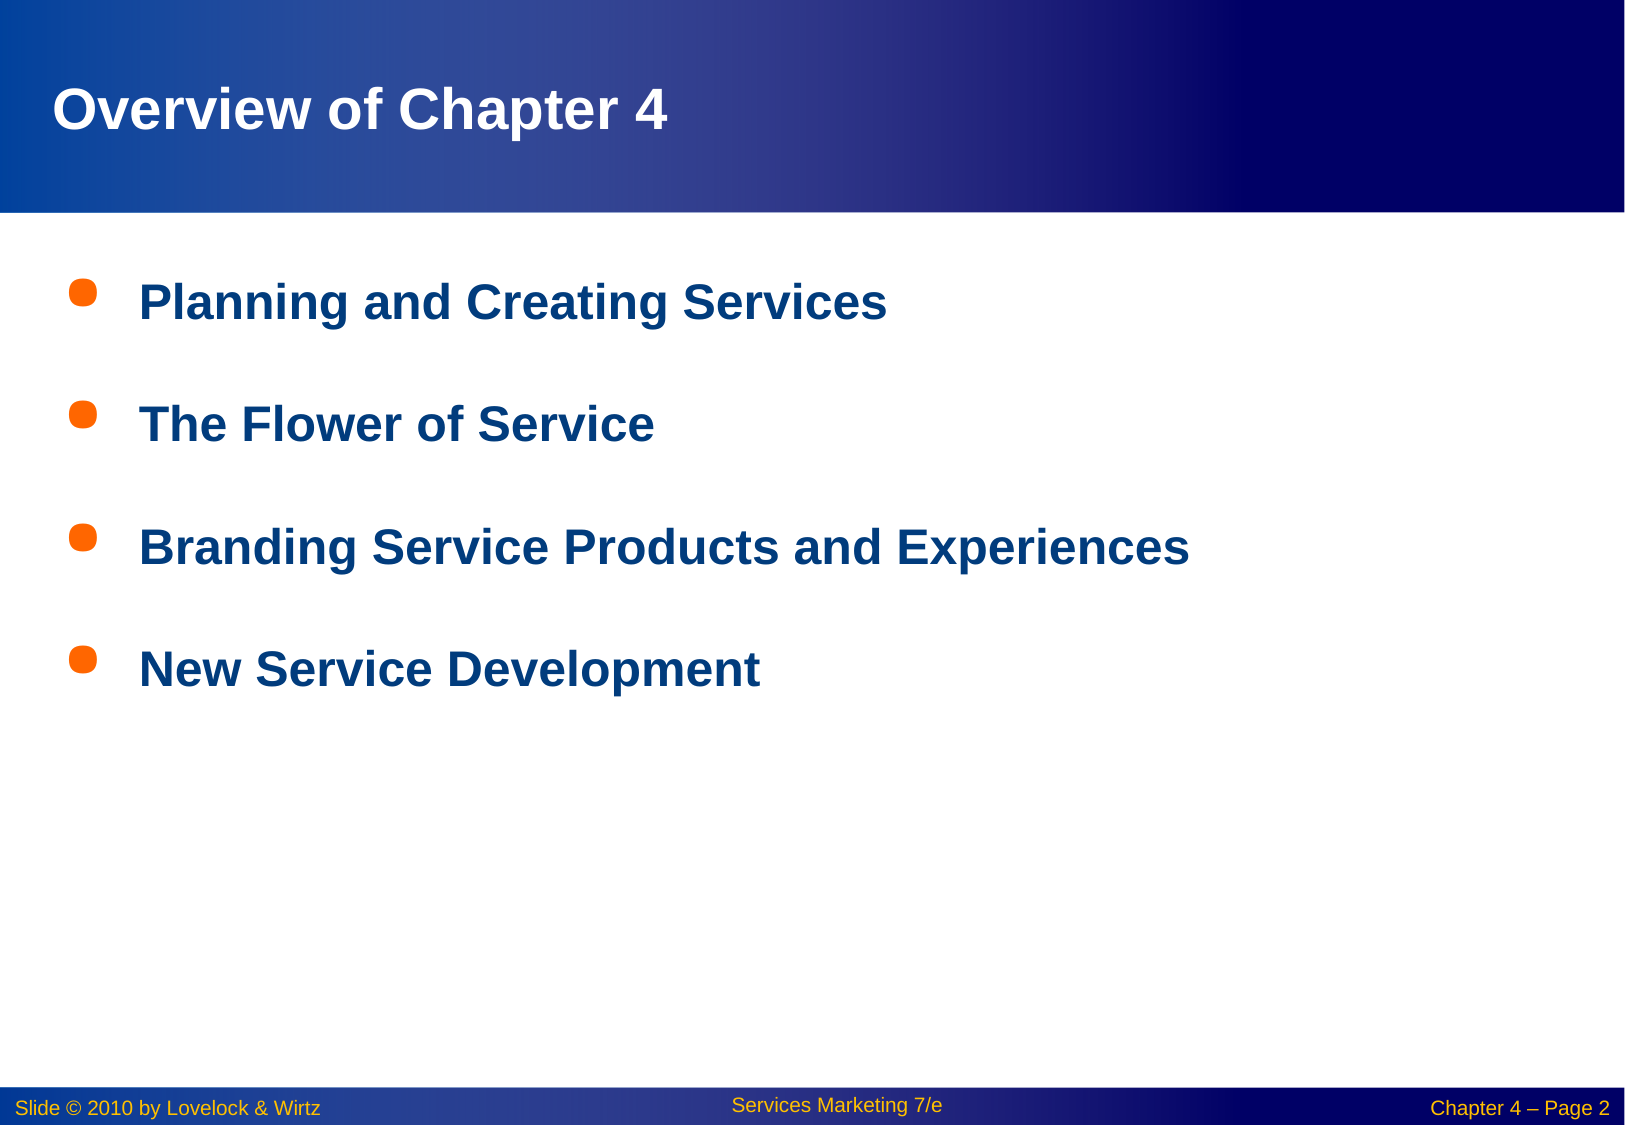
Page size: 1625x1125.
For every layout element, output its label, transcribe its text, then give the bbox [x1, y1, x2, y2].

list Planning and Creating Services The Flower of Service Branding Service Products and Experiences New Service Development [49, 261, 1588, 1051]
title Overview of Chapter 4 [36, 37, 1088, 176]
